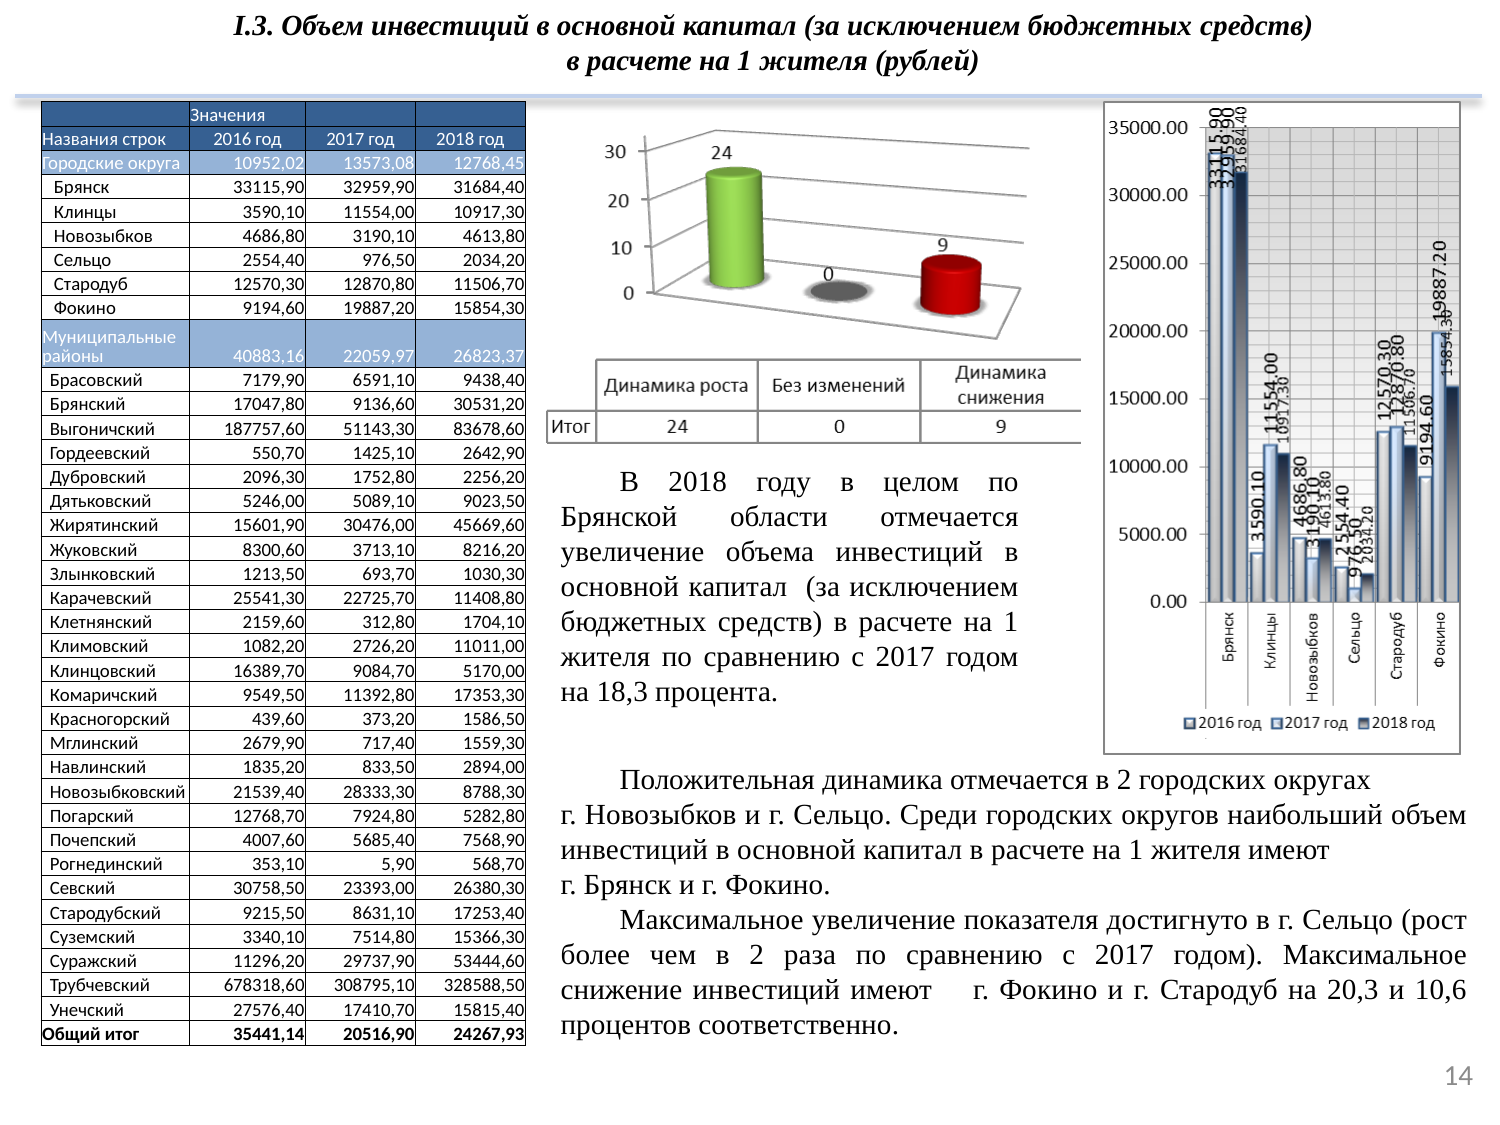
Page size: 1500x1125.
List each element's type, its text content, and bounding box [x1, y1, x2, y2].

table_cell 15601,90 [190, 513, 305, 536]
table_cell 833,50 [306, 755, 415, 778]
table_cell 3713,10 [306, 537, 415, 560]
table_cell 12768,70 [190, 804, 305, 827]
table_cell Городские округа [42, 151, 189, 174]
table_cell 5,90 [306, 852, 415, 875]
table_cell 25541,30 [190, 586, 305, 609]
table_cell 7568,90 [416, 828, 525, 851]
table_cell Дятьковский [42, 489, 189, 512]
table_cell 7514,80 [306, 925, 415, 948]
table_cell 33115,90 [190, 175, 305, 198]
table_cell 10952,02 [190, 151, 305, 174]
table_cell 17410,70 [306, 997, 415, 1020]
table_cell Карачевский [42, 586, 189, 609]
table_cell 31684,40 [416, 175, 525, 198]
table_cell 1425,10 [306, 440, 415, 464]
table_cell 308795,10 [306, 973, 415, 996]
table_cell 8631,10 [306, 900, 415, 924]
table_cell 24267,93 [416, 1021, 525, 1045]
table_cell 8788,30 [416, 779, 525, 803]
table_cell 9136,60 [306, 392, 415, 415]
table_cell 2894,00 [416, 755, 525, 778]
text_box Положительная динамика отмечается в 2 городских округах г. Новозыбков и г. Сельцо. Среди городских округов наибольший объем инвестиций в основной капитал в расчете на 1 жителя имеют г. Брянск и г. Фокино. Максимальное увеличение показателя достигнуто в г. Сельцо (рост более чем в 2 раза по сравнению с 2017 годом). Максимальное снижение инвестиций имеют г. Фокино и г. Стародуб на 20,3 и 10,6 процентов соответственно. [545, 753, 1483, 1083]
table_cell Комаричский [42, 682, 189, 706]
table_cell 550,70 [190, 440, 305, 464]
table_cell 8300,60 [190, 537, 305, 560]
table_cell 32959,90 [306, 175, 415, 198]
table_cell 9194,60 [190, 296, 305, 319]
table_cell Названия строк [42, 127, 189, 150]
table_cell 2726,20 [306, 634, 415, 657]
table_cell 1082,20 [190, 634, 305, 657]
table_cell Стародубский [42, 900, 189, 924]
table_cell 693,70 [306, 561, 415, 585]
table_cell 12570,30 [190, 272, 305, 295]
table_cell 2642,90 [416, 440, 525, 464]
table_cell 5246,00 [190, 489, 305, 512]
table_cell 26380,30 [416, 876, 525, 899]
table_cell 26823,37 [416, 320, 525, 367]
table_cell 83678,60 [416, 416, 525, 439]
table_cell 13573,08 [306, 151, 415, 174]
table_cell Мглинский [42, 731, 189, 754]
table_cell Навлинский [42, 755, 189, 778]
table_cell 4686,80 [190, 223, 305, 247]
table_cell 1213,50 [190, 561, 305, 585]
table_cell 22059,97 [306, 320, 415, 367]
table_cell Рогнединский [42, 852, 189, 875]
table_cell 5685,40 [306, 828, 415, 851]
table_cell Муниципальные районы [42, 320, 189, 367]
table_cell 976,50 [306, 248, 415, 271]
text_box I.3. Объем инвестиций в основной капитал (за исключением бюджетных средств) в расчете на 1 жителя (рублей) [52, 0, 1494, 84]
table_cell 373,20 [306, 707, 415, 730]
table_cell 5170,00 [416, 658, 525, 681]
table_cell 11296,20 [190, 949, 305, 972]
table_cell Клетнянский [42, 610, 189, 633]
table_cell 11408,80 [416, 586, 525, 609]
table_cell 5089,10 [306, 489, 415, 512]
table_cell Фокино [42, 296, 189, 319]
table_cell 4613,80 [416, 223, 525, 247]
table_cell 1559,30 [416, 731, 525, 754]
table_cell Севский [42, 876, 189, 899]
table_cell 3190,10 [306, 223, 415, 247]
table_cell 23393,00 [306, 876, 415, 899]
table_cell Стародуб [42, 272, 189, 295]
table_cell Клинцовский [42, 658, 189, 681]
table_cell 17253,40 [416, 900, 525, 924]
table_cell 1835,20 [190, 755, 305, 778]
table_cell 6591,10 [306, 368, 415, 391]
table_cell Общий итог [42, 1021, 189, 1045]
table_cell 15854,30 [416, 296, 525, 319]
table_cell 9084,70 [306, 658, 415, 681]
table_header [416, 104, 525, 126]
table_header Значения [190, 104, 305, 126]
table_cell 16389,70 [190, 658, 305, 681]
table_cell 2554,40 [190, 248, 305, 271]
table_cell Гордеевский [42, 440, 189, 464]
table_cell 15815,40 [416, 997, 525, 1020]
table_cell 5282,80 [416, 804, 525, 827]
table_cell 312,80 [306, 610, 415, 633]
table_cell 27576,40 [190, 997, 305, 1020]
table_cell 187757,60 [190, 416, 305, 439]
table_cell 9215,50 [190, 900, 305, 924]
table_cell Почепский [42, 828, 189, 851]
table_cell Погарский [42, 804, 189, 827]
table_cell 12768,45 [416, 151, 525, 174]
table_cell 22725,70 [306, 586, 415, 609]
table_cell 45669,60 [416, 513, 525, 536]
table_cell Жирятинский [42, 513, 189, 536]
table_cell 3590,10 [190, 199, 305, 222]
table_cell 9438,40 [416, 368, 525, 391]
table_cell 11392,80 [306, 682, 415, 706]
table_cell Суражский [42, 949, 189, 972]
table_header [42, 104, 189, 126]
table_cell 328588,50 [416, 973, 525, 996]
table_cell 17047,80 [190, 392, 305, 415]
table_cell 439,60 [190, 707, 305, 730]
table_cell 15366,30 [416, 925, 525, 948]
table_cell 2096,30 [190, 465, 305, 488]
table_cell 1030,30 [416, 561, 525, 585]
table_cell 2017 год [306, 127, 415, 150]
table_cell 11011,00 [416, 634, 525, 657]
table_cell 568,70 [416, 852, 525, 875]
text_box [537, 93, 1090, 464]
table_cell 11506,70 [416, 272, 525, 295]
table_cell 30758,50 [190, 876, 305, 899]
table_cell 30531,20 [416, 392, 525, 415]
table_cell 10917,30 [416, 199, 525, 222]
table_cell Выгоничский [42, 416, 189, 439]
table_cell 1752,80 [306, 465, 415, 488]
table_cell 51143,30 [306, 416, 415, 439]
table_cell Дубровский [42, 465, 189, 488]
table_cell 35441,14 [190, 1021, 305, 1045]
table_cell 2034,20 [416, 248, 525, 271]
table_cell 20516,90 [306, 1021, 415, 1045]
table_cell 353,10 [190, 852, 305, 875]
table_cell 1704,10 [416, 610, 525, 633]
table_cell 8216,20 [416, 537, 525, 560]
table_cell Новозыбковский [42, 779, 189, 803]
table_cell Жуковский [42, 537, 189, 560]
table_cell Брянск [42, 175, 189, 198]
table_cell 19887,20 [306, 296, 415, 319]
table_cell 2159,60 [190, 610, 305, 633]
table_cell 7179,90 [190, 368, 305, 391]
table_cell 7924,80 [306, 804, 415, 827]
table_cell 9549,50 [190, 682, 305, 706]
table_cell 28333,30 [306, 779, 415, 803]
table_cell 40883,16 [190, 320, 305, 367]
table_cell 717,40 [306, 731, 415, 754]
table_cell 11554,00 [306, 199, 415, 222]
table_cell Злынковский [42, 561, 189, 585]
table_cell 53444,60 [416, 949, 525, 972]
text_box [1095, 93, 1468, 762]
table_cell 2256,20 [416, 465, 525, 488]
table_cell Унечский [42, 997, 189, 1020]
table_cell Брасовский [42, 368, 189, 391]
table_cell 1586,50 [416, 707, 525, 730]
table_cell 3340,10 [190, 925, 305, 948]
table_cell 12870,80 [306, 272, 415, 295]
table_cell Климовский [42, 634, 189, 657]
table_cell 2679,90 [190, 731, 305, 754]
slide_number 14 [1399, 1034, 1488, 1113]
text_box В 2018 году в целом по Брянской области отмечается увеличение объема инвестиций в основной капитал (за исключением бюджетных средств) в расчете на 1 жителя по сравнению с 2017 годом на 18,3 процента. [545, 472, 1034, 715]
table_cell Брянский [42, 392, 189, 415]
table_cell Сельцо [42, 248, 189, 271]
table_cell Трубчевский [42, 973, 189, 996]
table_cell 2016 год [190, 127, 305, 150]
table_header [306, 104, 415, 126]
table_cell Новозыбков [42, 223, 189, 247]
table_cell 2018 год [416, 127, 525, 150]
table_cell 17353,30 [416, 682, 525, 706]
table_cell Красногорский [42, 707, 189, 730]
table_cell Клинцы [42, 199, 189, 222]
table_cell 678318,60 [190, 973, 305, 996]
table_cell 29737,90 [306, 949, 415, 972]
table_cell 9023,50 [416, 489, 525, 512]
table_cell 21539,40 [190, 779, 305, 803]
table_cell 4007,60 [190, 828, 305, 851]
table_cell Суземский [42, 925, 189, 948]
table_cell 30476,00 [306, 513, 415, 536]
